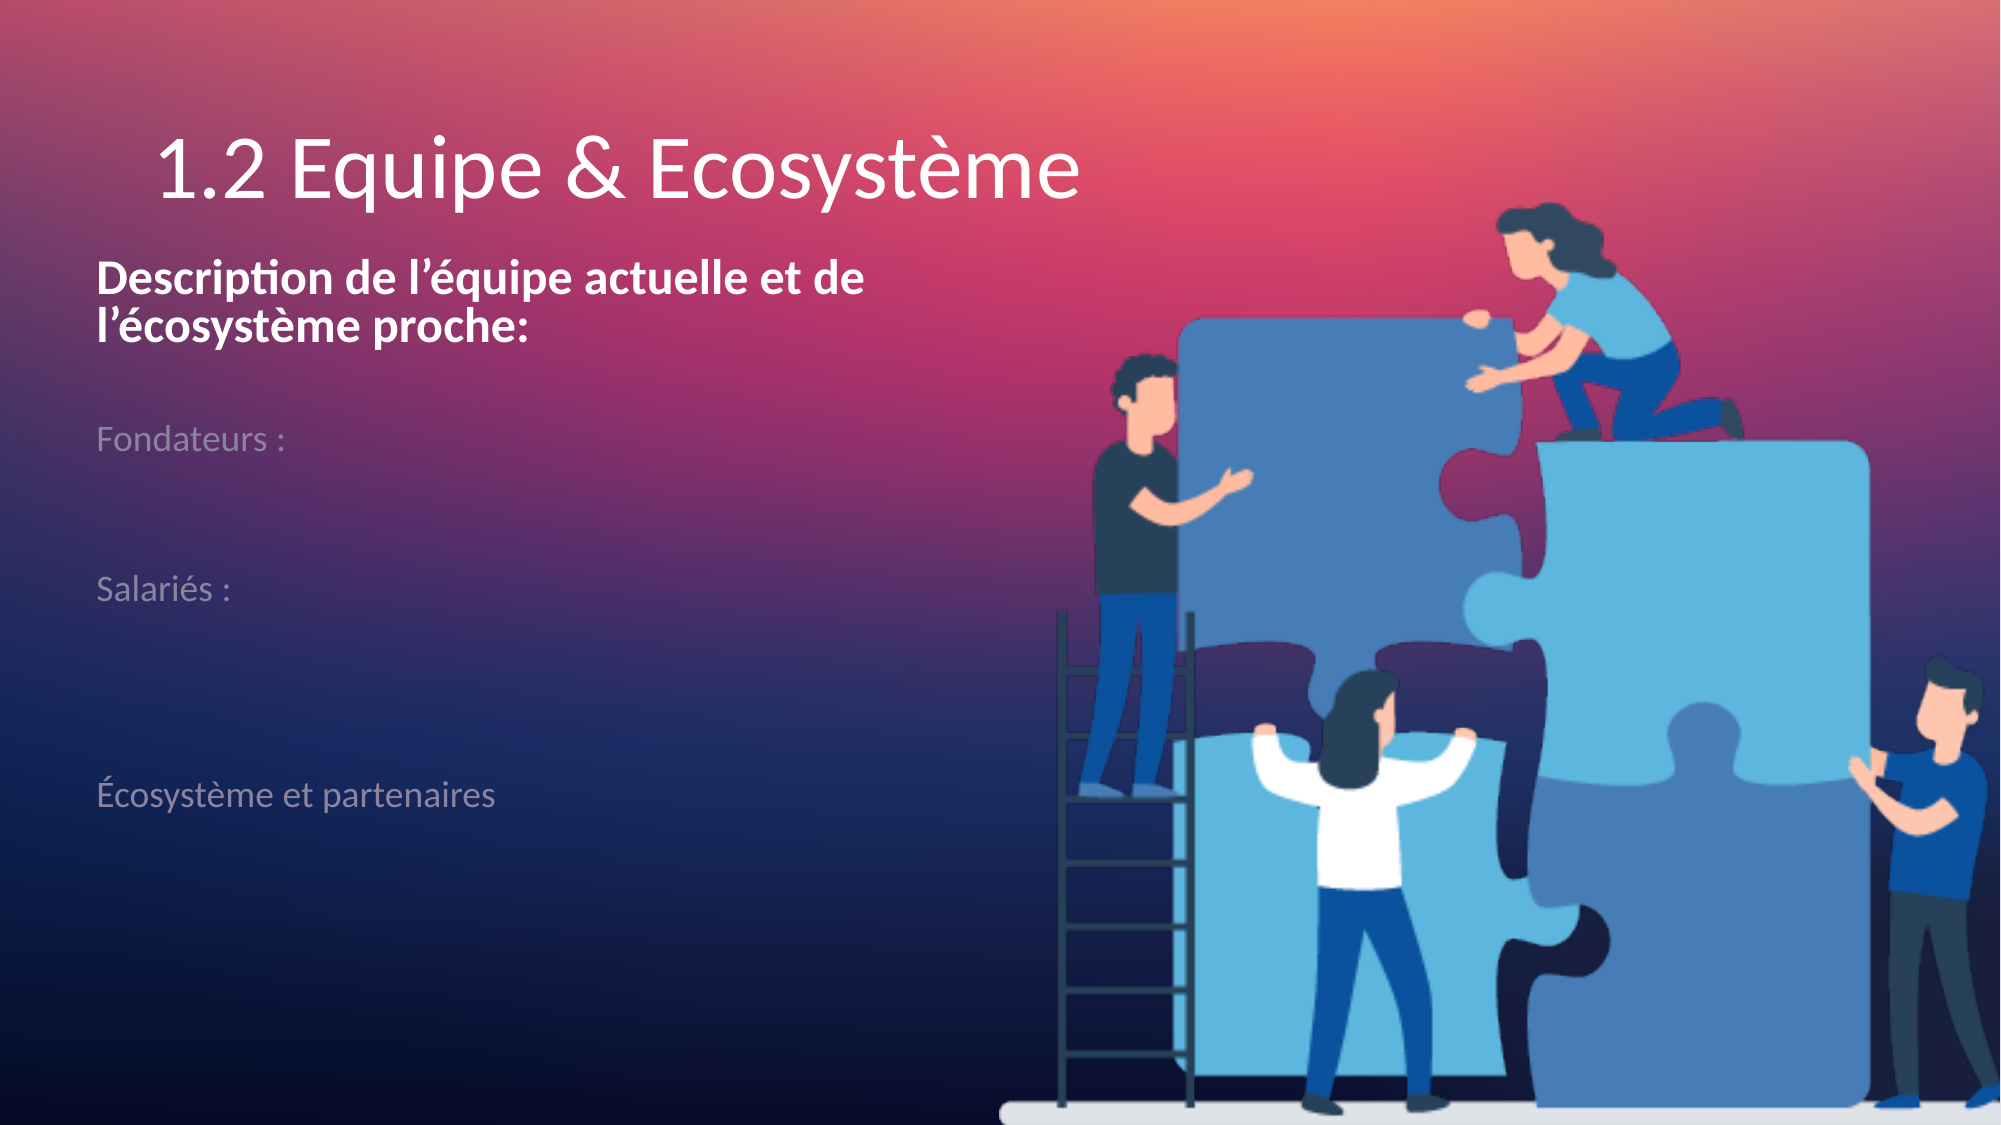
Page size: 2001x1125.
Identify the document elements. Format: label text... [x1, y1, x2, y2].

title 1.2 Equipe & Ecosystème [137, 59, 1863, 248]
list Description de l’équipe actuelle et de l’écosystème proche: Fondateurs : Salariés : Écosystème et partenaires [81, 248, 994, 1083]
picture [0, 0, 2001, 1125]
